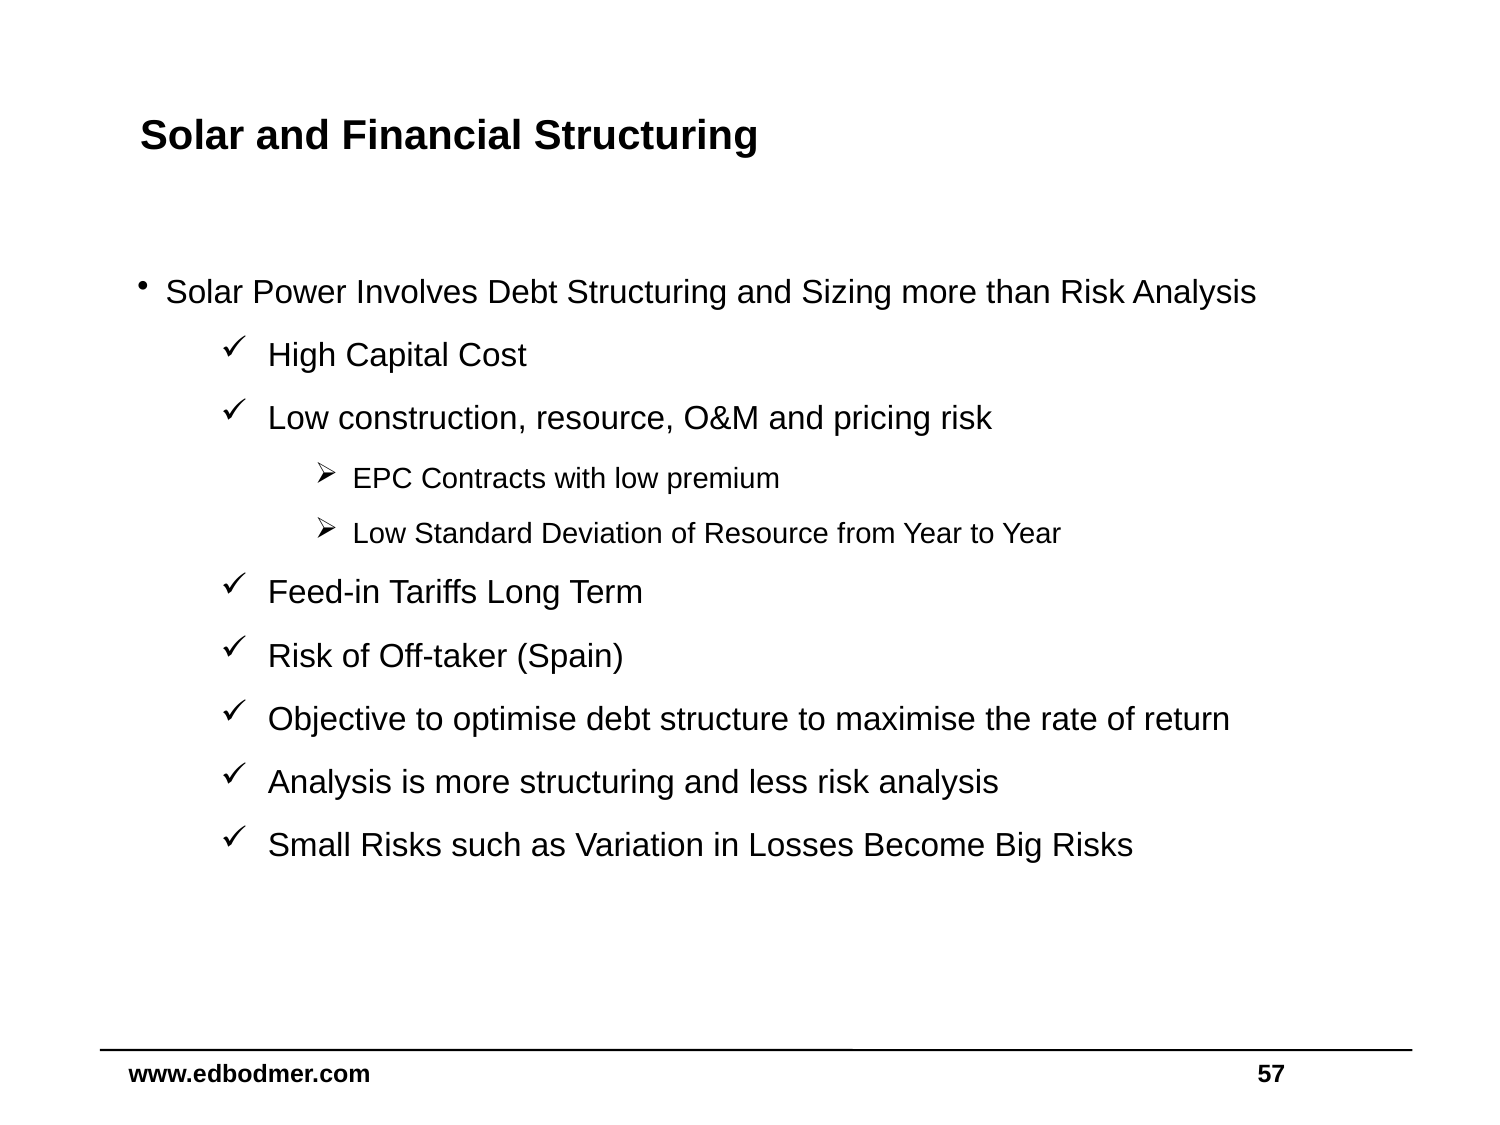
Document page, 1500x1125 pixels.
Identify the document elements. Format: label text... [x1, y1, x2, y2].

title Solar and Financial Structuring [124, 99, 1288, 226]
list Solar Power Involves Debt Structuring and Sizing more than Risk Analysis High Capital Cost Low construction, resource, O&M and pricing risk EPC Contracts with low premium Low Standard Deviation of Resource from Year to Year Feed-in Tariffs Long Term Risk of Off-taker (Spain) Objective to optimise debt structure to maximise the rate of return Analysis is more structuring and less risk analysis Small Risks such as Variation in Losses Become Big Risks [112, 262, 1401, 1026]
